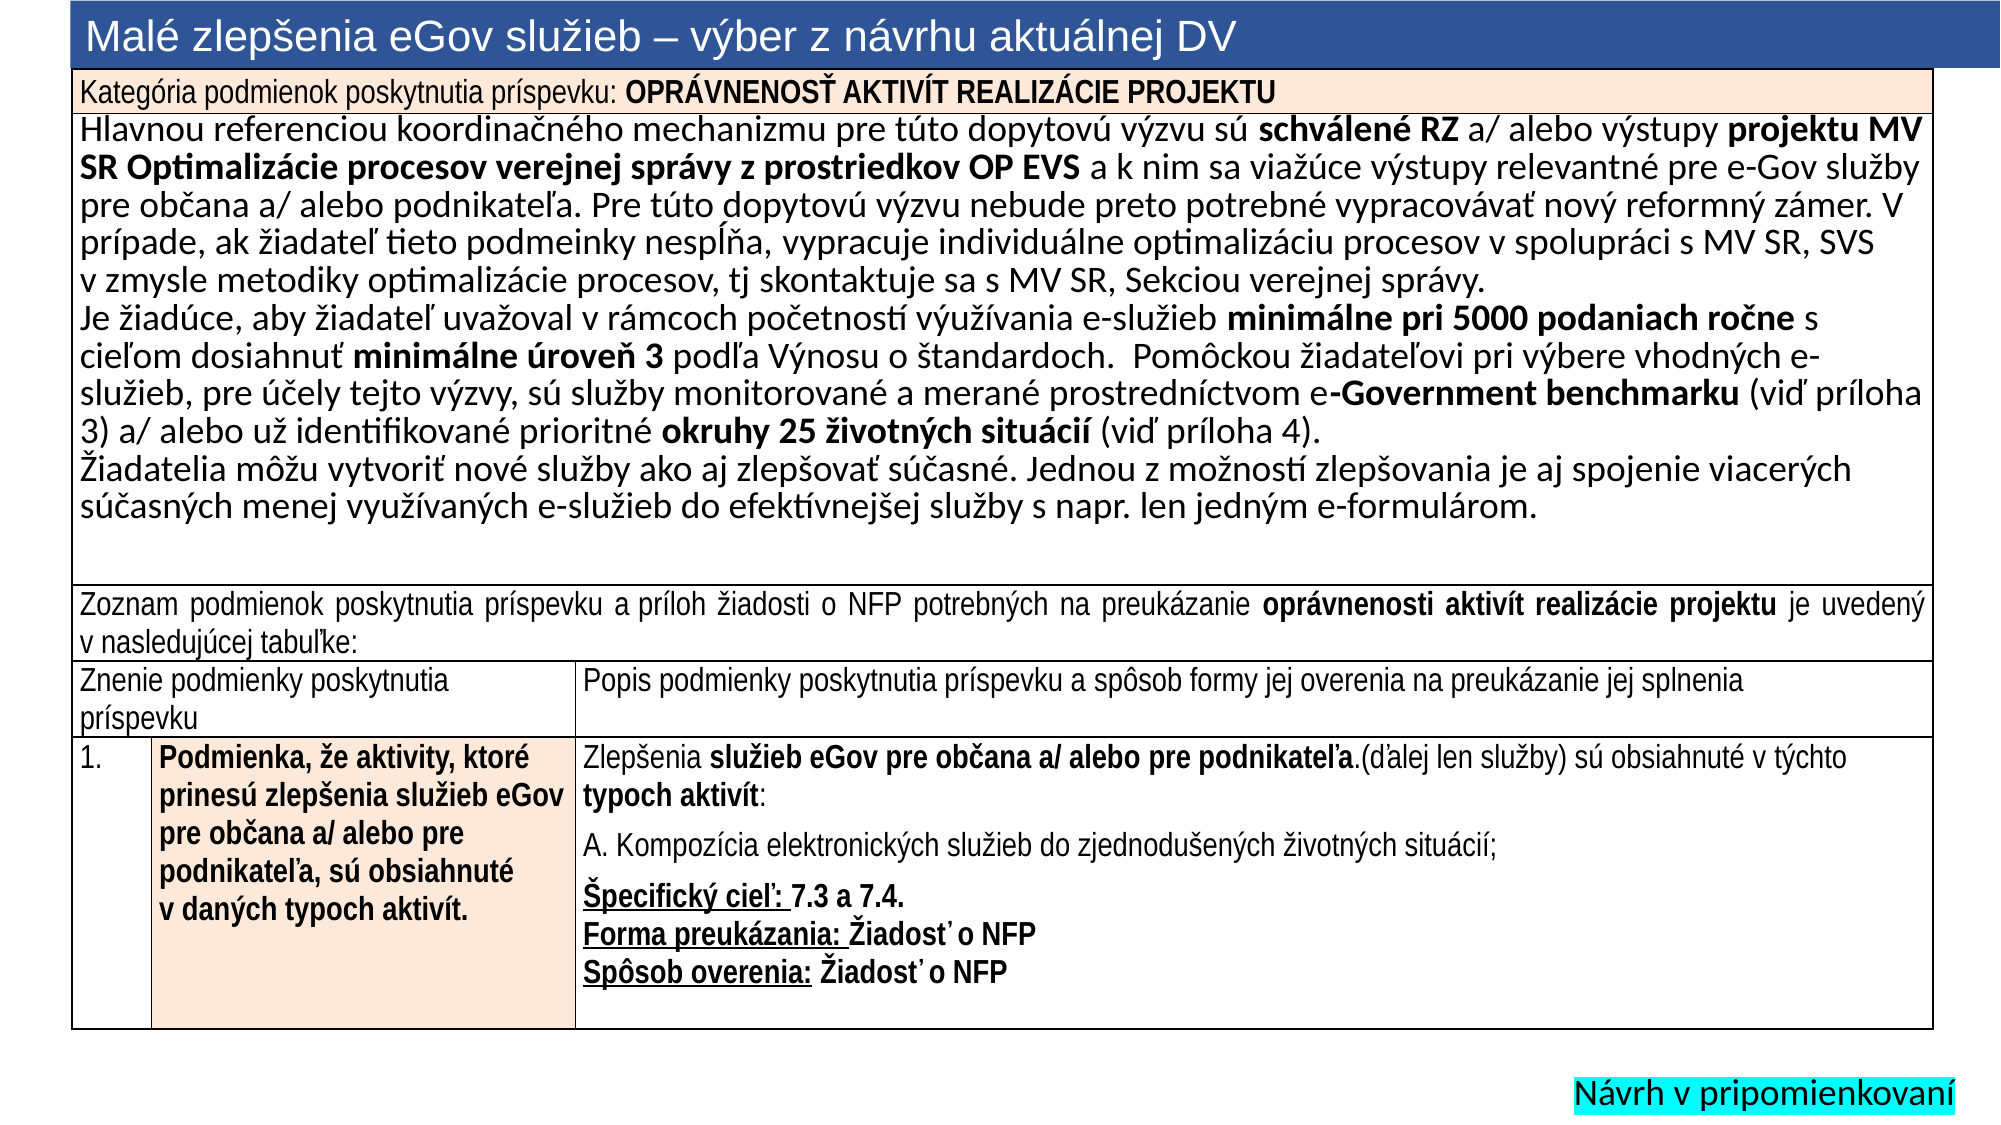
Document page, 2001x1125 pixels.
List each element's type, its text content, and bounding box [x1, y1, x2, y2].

table_cell Podmienka, že aktivity, ktoré prinesú zlepšenia služieb eGov pre občana a/ alebo pre podnikateľa, sú obsiahnuté v daných typoch aktivít. [152, 738, 575, 1028]
table_cell Hlavnou referenciou koordinačného mechanizmu pre túto dopytovú výzvu sú schválené RZ a/ alebo výstupy projektu MV SR Optimalizácie procesov verejnej správy z prostriedkov OP EVS a k nim sa viažúce výstupy relevantné pre e-Gov služby pre občana a/ alebo podnikateľa. Pre túto dopytovú výzvu nebude preto potrebné vypracovávať nový reformný zámer. V prípade, ak žiadateľ tieto podmeinky nespĺňa, vypracuje individuálne optimalizáciu procesov v spolupráci s MV SR, SVS v zmysle metodiky optimalizácie procesov, tj skontaktuje sa s MV SR, Sekciou verejnej správy. Je žiadúce, aby žiadateľ uvažoval v rámcoch početností výužívania e-služieb minimálne pri 5000 podaniach ročne s cieľom dosiahnuť minimálne úroveň 3 podľa Výnosu o štandardoch. Pomôckou žiadateľovi pri výbere vhodných e-služieb, pre účely tejto výzvy, sú služby monitorované a merané prostredníctvom e-Government benchmarku (viď príloha 3) a/ alebo už identifikované prioritné okruhy 25 životných situácií (viď príloha 4). Žiadatelia môžu vytvoriť nové služby ako aj zlepšovať súčasné. Jednou z možností zlepšovania je aj spojenie viacerých súčasných menej využívaných e-služieb do efektívnejšej služby s napr. len jedným e-formulárom. [73, 114, 1932, 584]
table_cell 1. [73, 738, 151, 1028]
table_cell Popis podmienky poskytnutia príspevku a spôsob formy jej overenia na preukázanie jej splnenia [576, 662, 1932, 736]
text_box Návrh v pripomienkovaní [1531, 1060, 1998, 1121]
table_cell Zlepšenia služieb eGov pre občana a/ alebo pre podnikateľa.(ďalej len služby) sú obsiahnuté v týchto typoch aktivít: A. Kompozícia elektronických služieb do zjednodušených životných situácií; Špecifický cieľ: 7.3 a 7.4. Forma preukázania: Žiadosť o NFP Spôsob overenia: Žiadosť o NFP [576, 738, 1932, 1028]
table_header Kategória podmienok poskytnutia príspevku: OPRÁVNENOSŤ AKTIVÍT REALIZÁCIE PROJEKTU [73, 70, 1932, 113]
table_cell Zoznam podmienok poskytnutia príspevku a príloh žiadosti o NFP potrebných na preukázanie oprávnenosti aktivít realizácie projektu je uvedený v nasledujúcej tabuľke: [73, 586, 1932, 660]
text_box Malé zlepšenia eGov služieb – výber z návrhu aktuálnej DV [70, 0, 2000, 68]
table_cell Znenie podmienky poskytnutia príspevku [73, 662, 575, 736]
